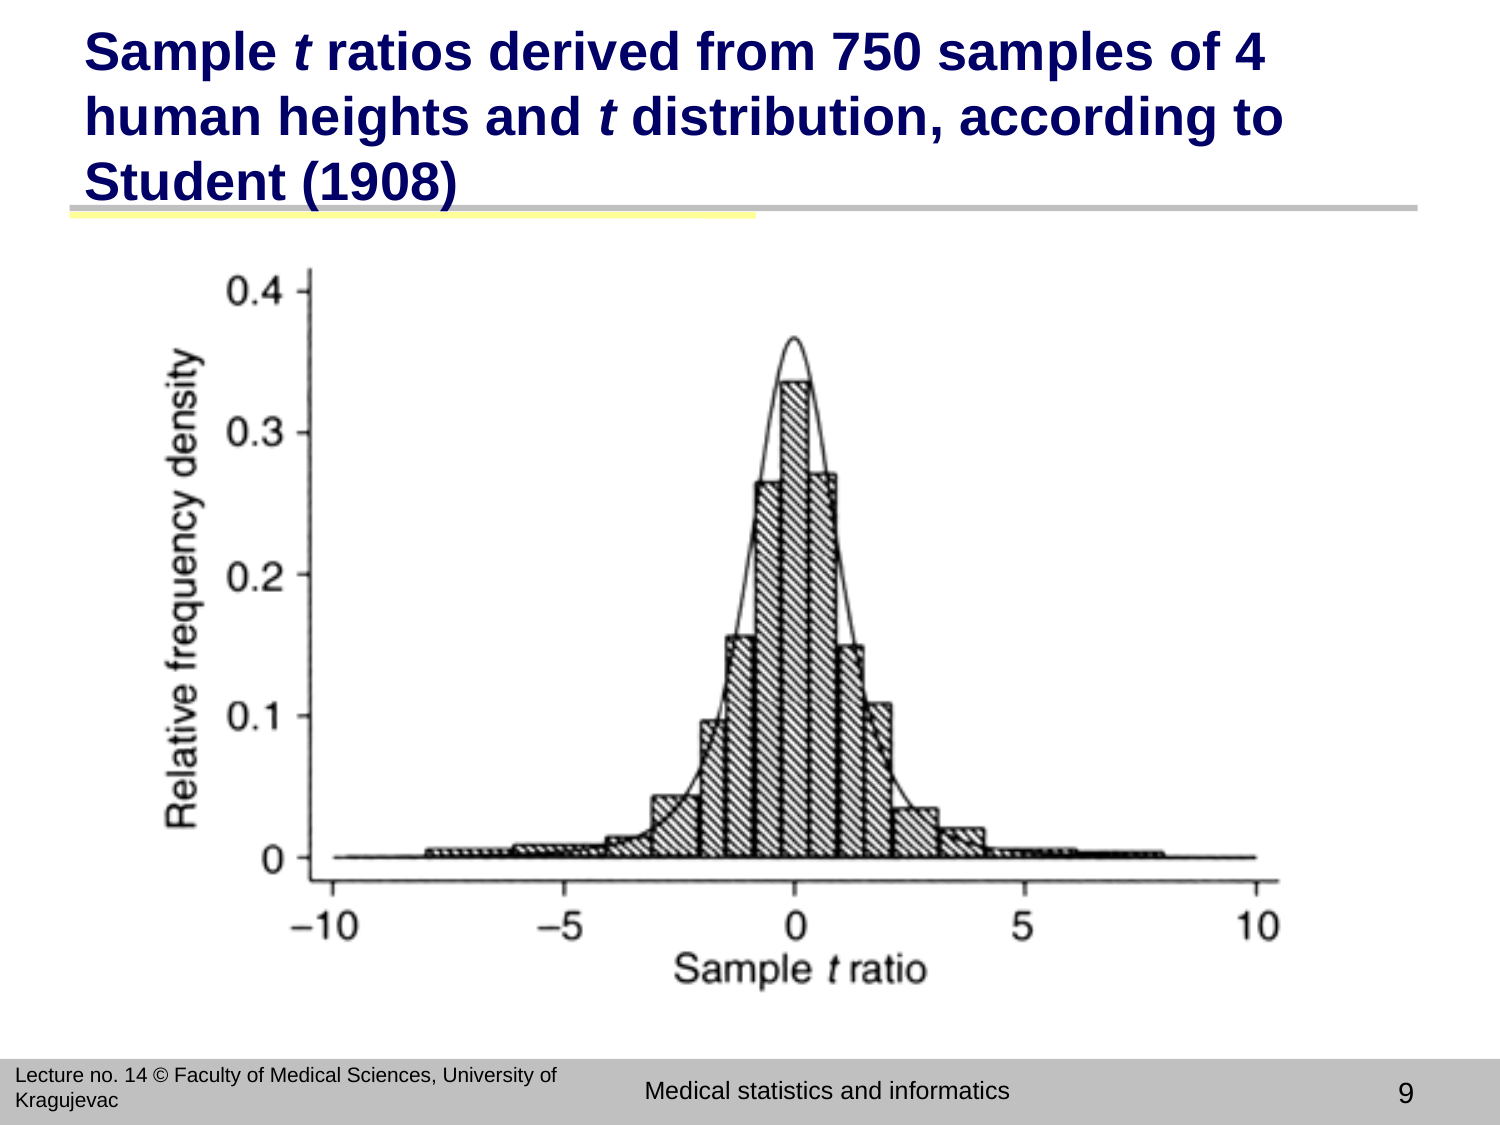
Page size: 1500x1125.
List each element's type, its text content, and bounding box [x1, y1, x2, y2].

slide_number Lecture no. 14 © Faculty of Medical Sciences, University of Kragujevac [0, 1053, 625, 1108]
footer Medical statistics and informatics [512, 1066, 1144, 1125]
picture [160, 264, 1287, 995]
slide_number 9 [1164, 1066, 1430, 1125]
title Sample t ratios derived from 750 samples of 4 human heights and t distribution, according to Student (1908) [69, 19, 1426, 208]
